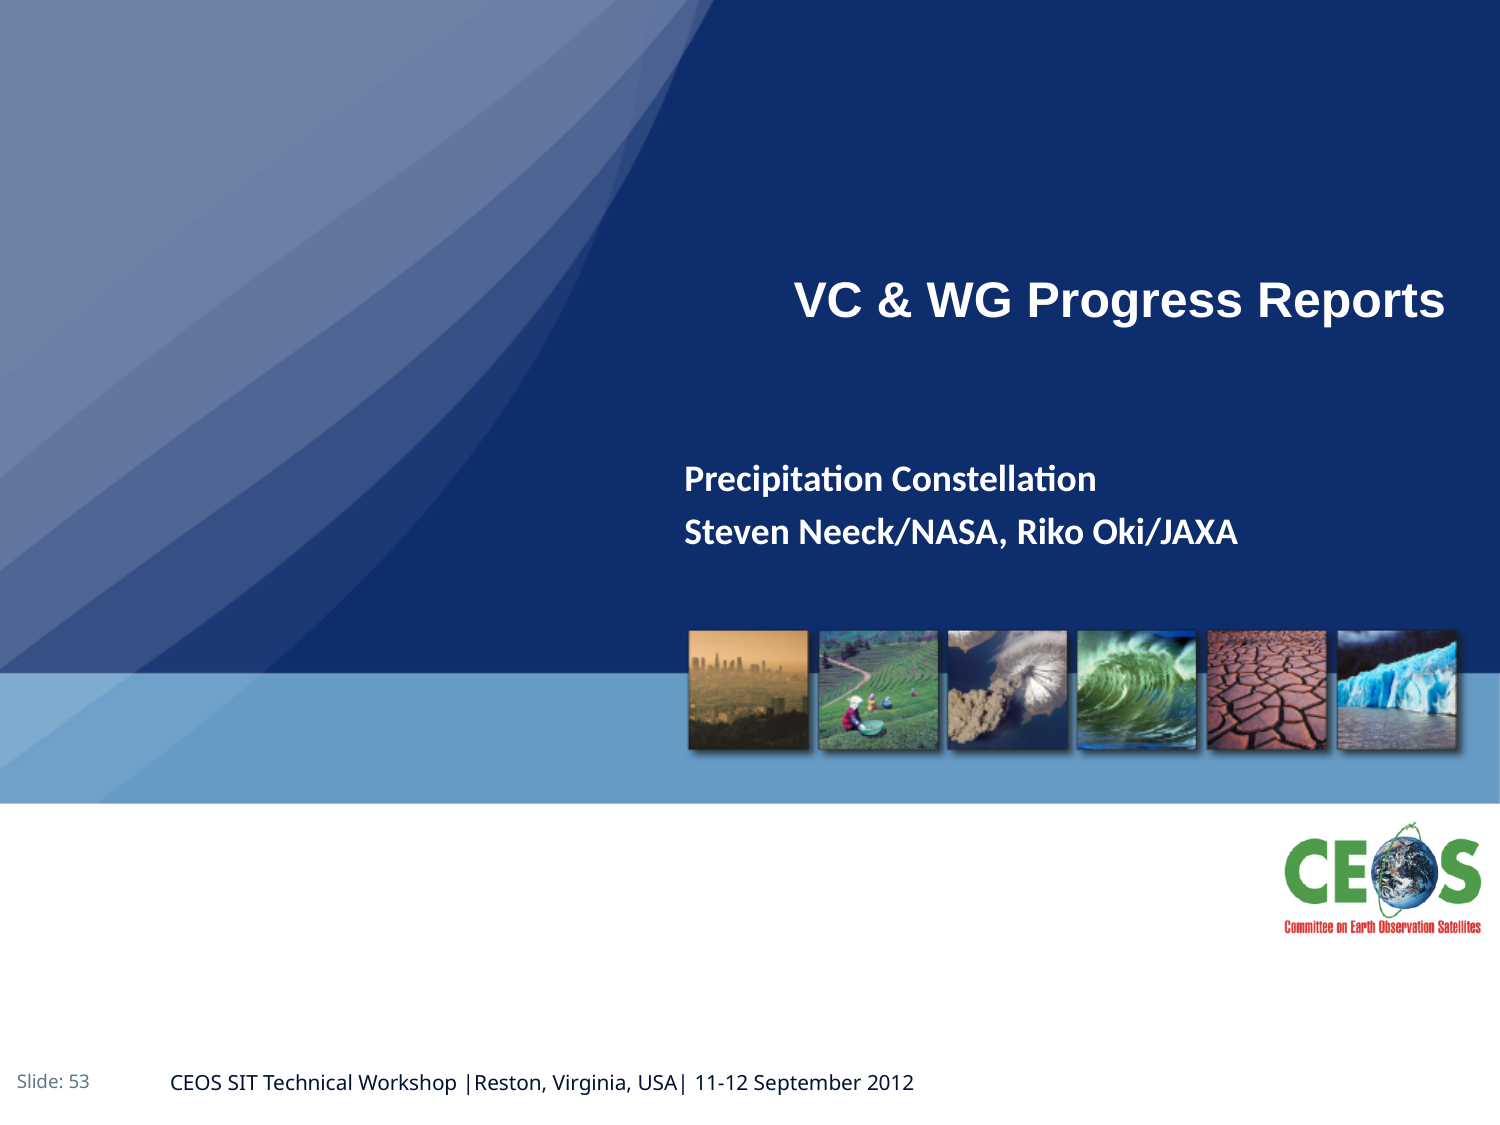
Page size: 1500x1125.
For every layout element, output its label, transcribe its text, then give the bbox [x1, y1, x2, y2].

title VC & WG Progress Reports [671, 27, 1462, 336]
subtitle Precipitation Constellation Steven Neeck/NASA, Riko Oki/JAXA [669, 446, 1462, 627]
picture [0, 0, 1500, 1125]
